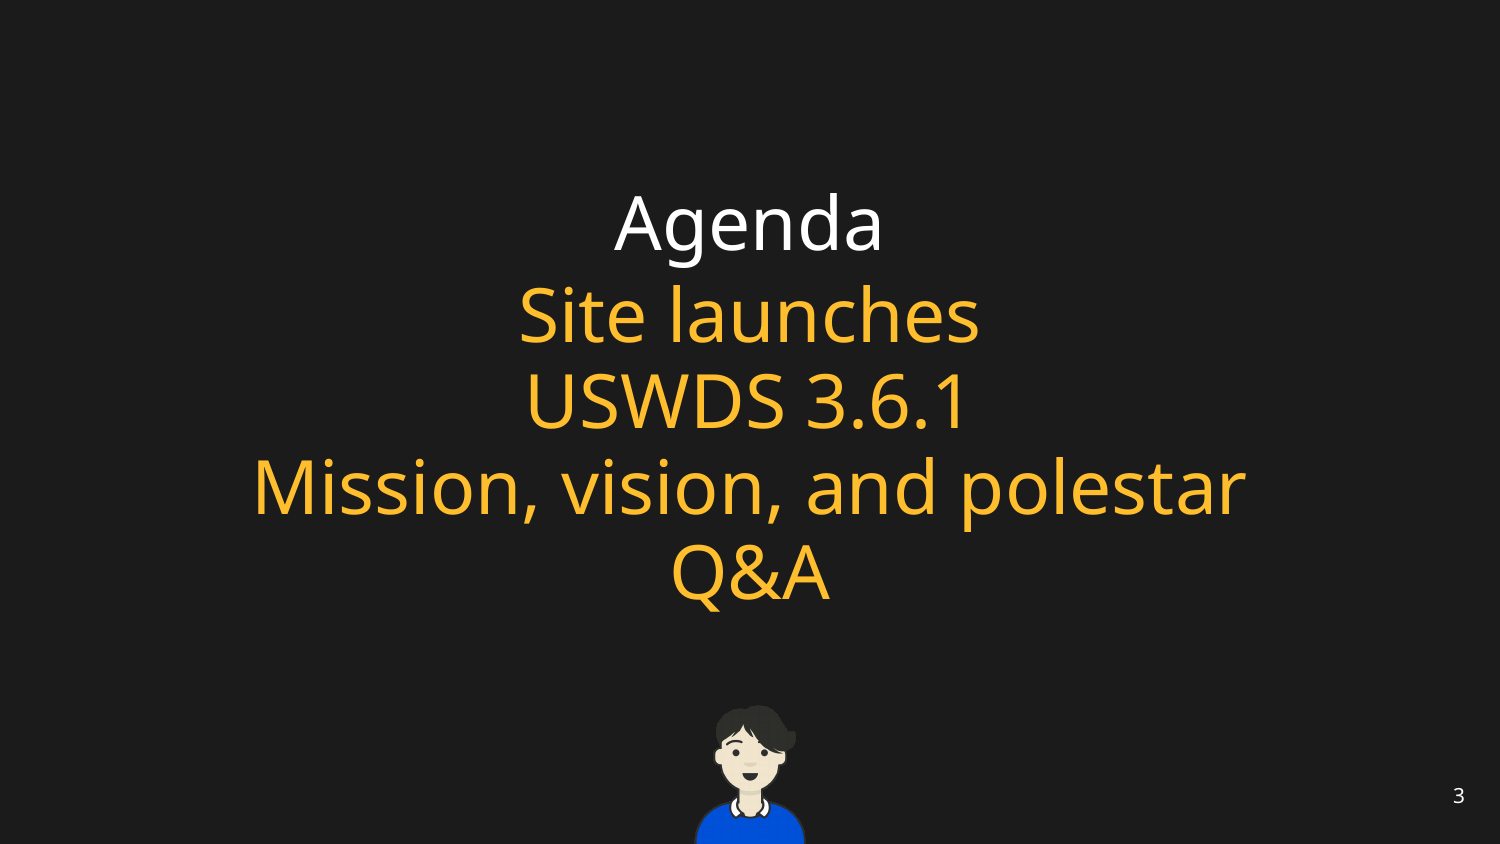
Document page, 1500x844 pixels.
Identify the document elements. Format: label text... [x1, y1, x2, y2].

picture [694, 705, 806, 844]
list Mission, vision, and polestar Q&A [109, 431, 1391, 532]
slide_number 3 [1389, 764, 1480, 830]
title Agenda [51, 160, 1449, 255]
list USWDS 3.6.1 [109, 345, 1391, 431]
list Site launches [109, 259, 1391, 345]
